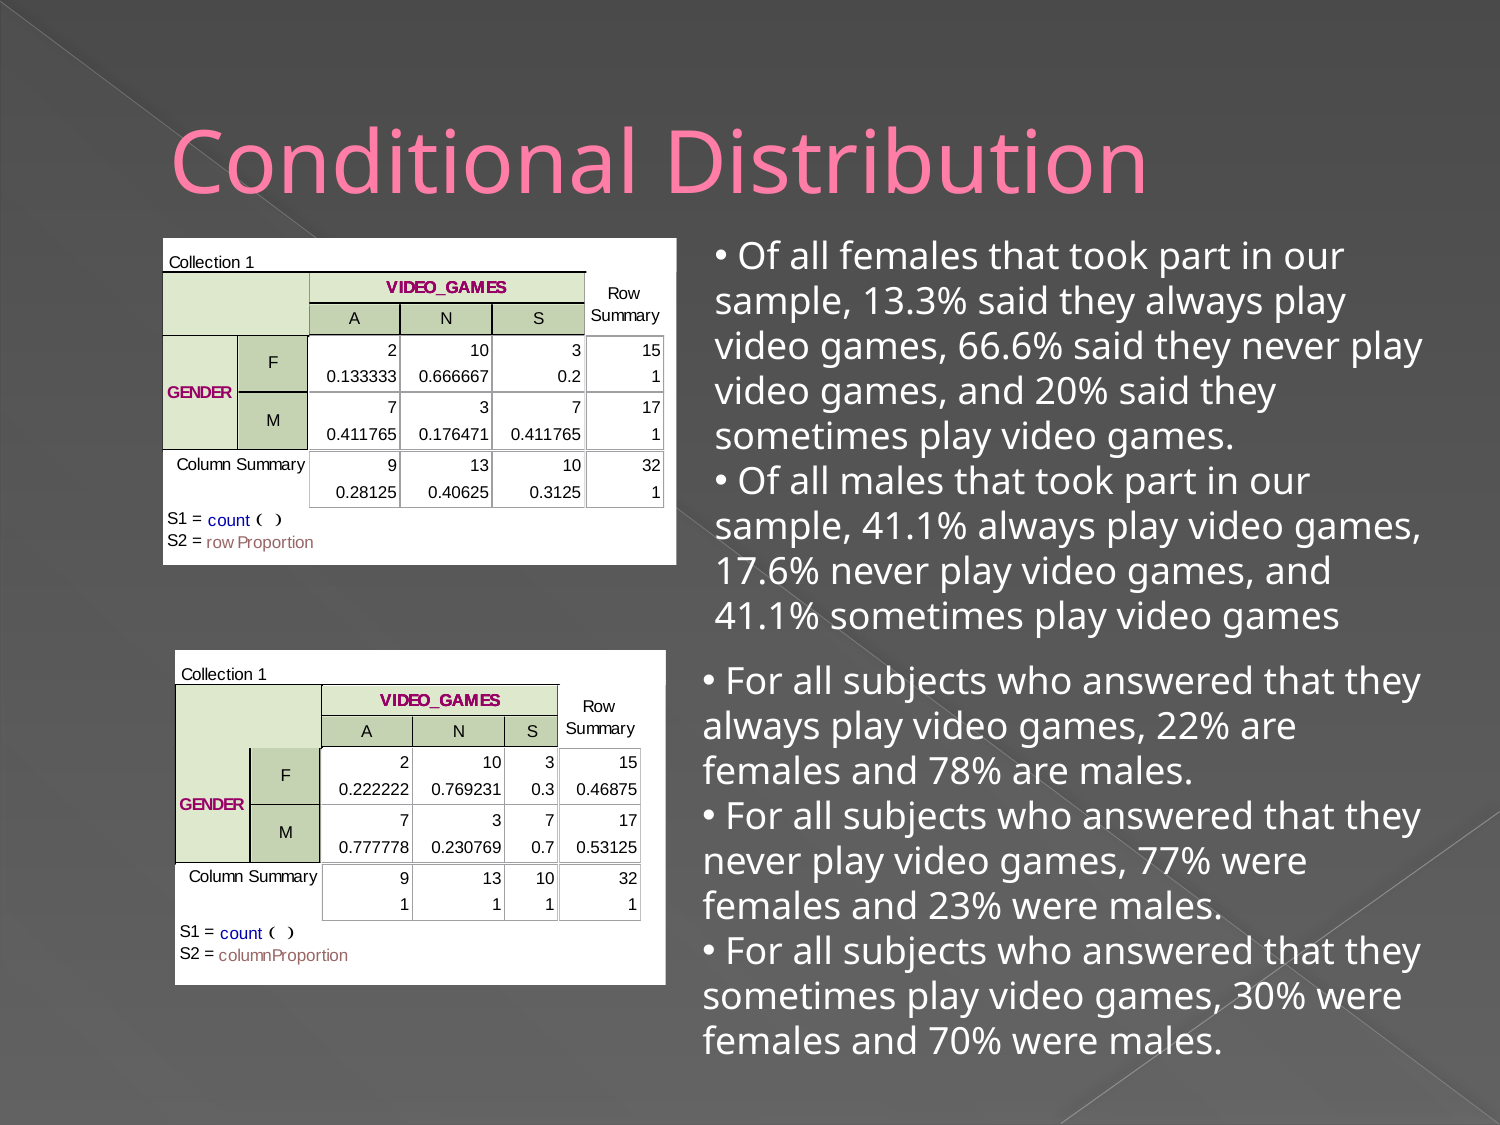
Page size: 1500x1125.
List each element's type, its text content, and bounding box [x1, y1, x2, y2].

text_box For all subjects who answered that they always play video games, 22% are females and 78% are males. For all subjects who answered that they never play video games, 77% were females and 23% were males. For all subjects who answered that they sometimes play video games, 30% were females and 70% were males. [687, 649, 1450, 1070]
picture [174, 649, 668, 987]
title Conditional Distribution [75, 43, 1425, 274]
text_box Of all females that took part in our sample, 13.3% said they always play video games, 66.6% said they never play video games, and 20% said they sometimes play video games. Of all males that took part in our sample, 41.1% always play video games, 17.6% never play video games, and 41.1% sometimes play video games [699, 224, 1463, 690]
picture [162, 237, 679, 566]
